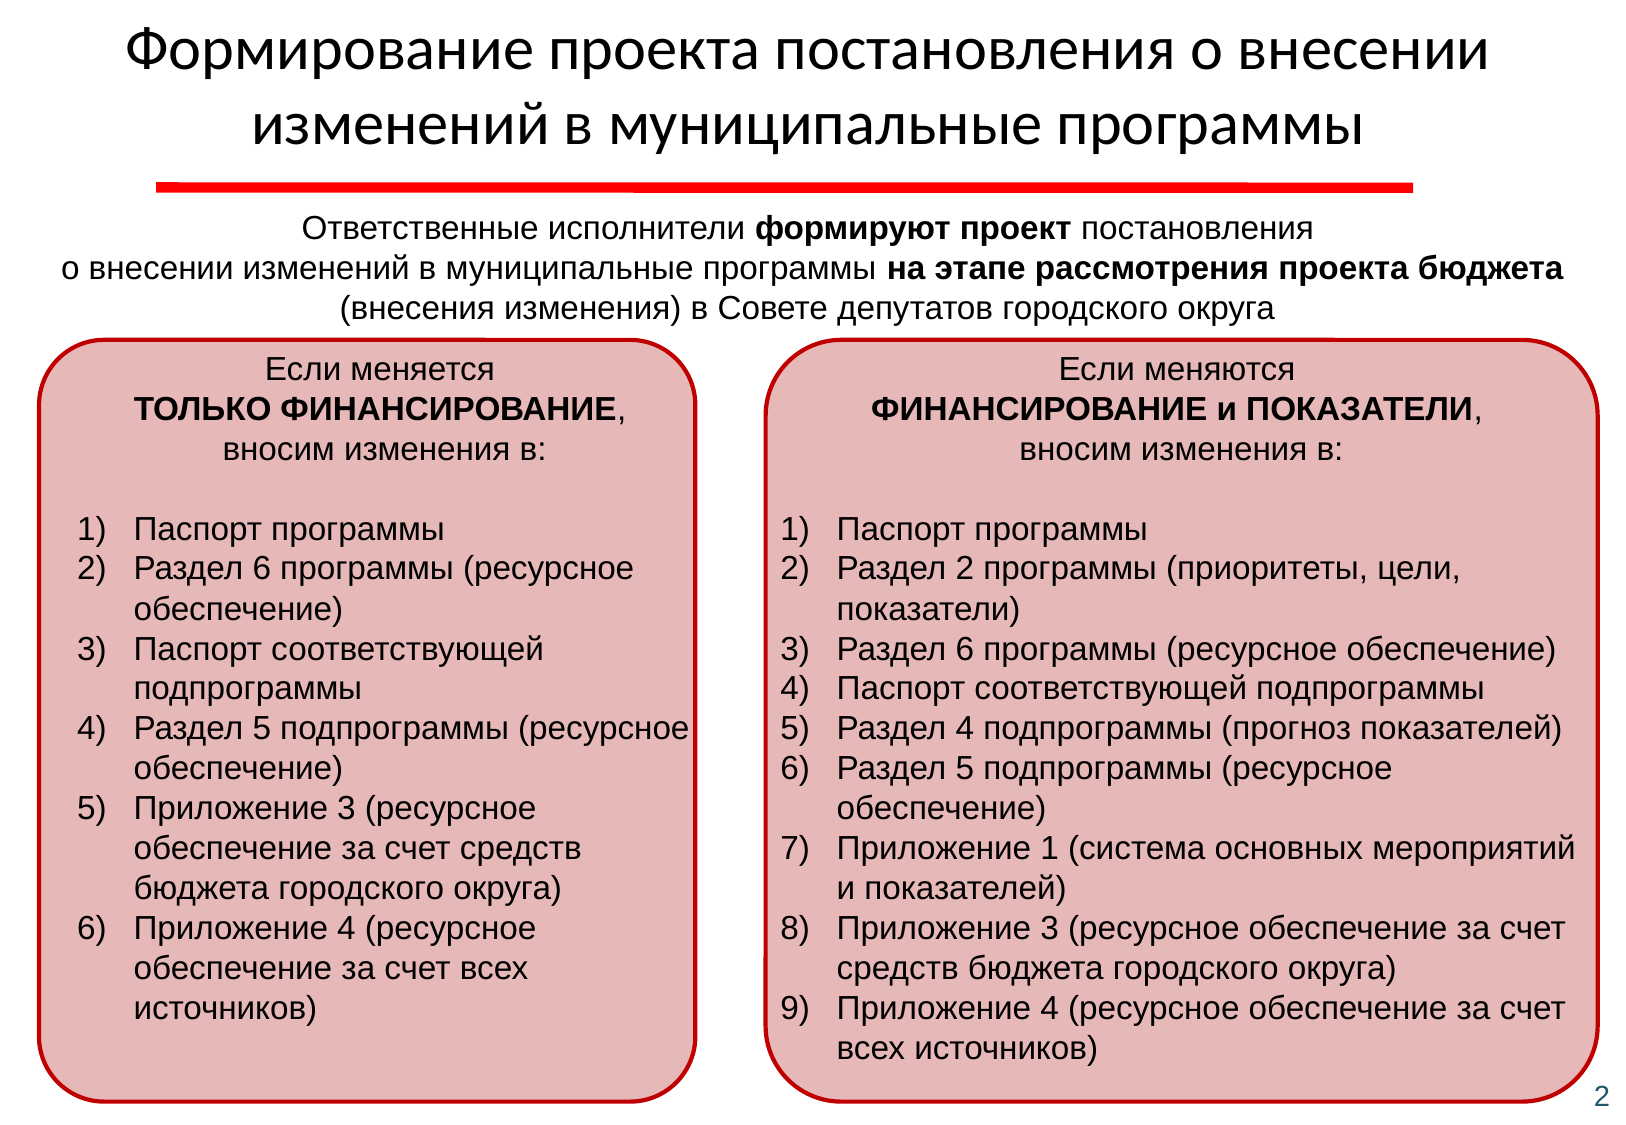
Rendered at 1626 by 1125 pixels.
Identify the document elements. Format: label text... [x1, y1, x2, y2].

text_box [36, 352, 686, 1104]
text_box Если меняются ФИНАНСИРОВАНИЕ и ПОКАЗАТЕЛИ, вносим изменения в: Паспорт программы Раздел 2 программы (приоритеты, цели, показатели) Раздел 6 программы (ресурсное обеспечение) Паспорт соответствующей подпрограммы Раздел 4 подпрограммы (прогноз показателей) Раздел 5 подпрограммы (ресурсное обеспечение) Приложение 1 (система основных мероприятий и показателей) Приложение 3 (ресурсное обеспечение за счет средств бюджета городского округа) Приложение 4 (ресурсное обеспечение за счет всех источников) [765, 339, 1598, 1114]
text_box Если меняется ТОЛЬКО ФИНАНСИРОВАНИЕ, вносим изменения в: Паспорт программы Раздел 6 программы (ресурсное обеспечение) Паспорт соответствующей подпрограммы Раздел 5 подпрограммы (ресурсное обеспечение) Приложение 3 (ресурсное обеспечение за счет средств бюджета городского округа) Приложение 4 (ресурсное обеспечение за счет всех источников) [62, 339, 707, 1074]
slide_number 2 [1245, 1065, 1625, 1125]
text_box Формирование проекта постановления о внесении изменений в муниципальные программы [50, 0, 1567, 165]
text_box Ответственные исполнители формируют проект постановления о внесении изменений в муниципальные программы на этапе рассмотрения проекта бюджета (внесения изменения) в Совете депутатов городского округа [0, 199, 1625, 334]
